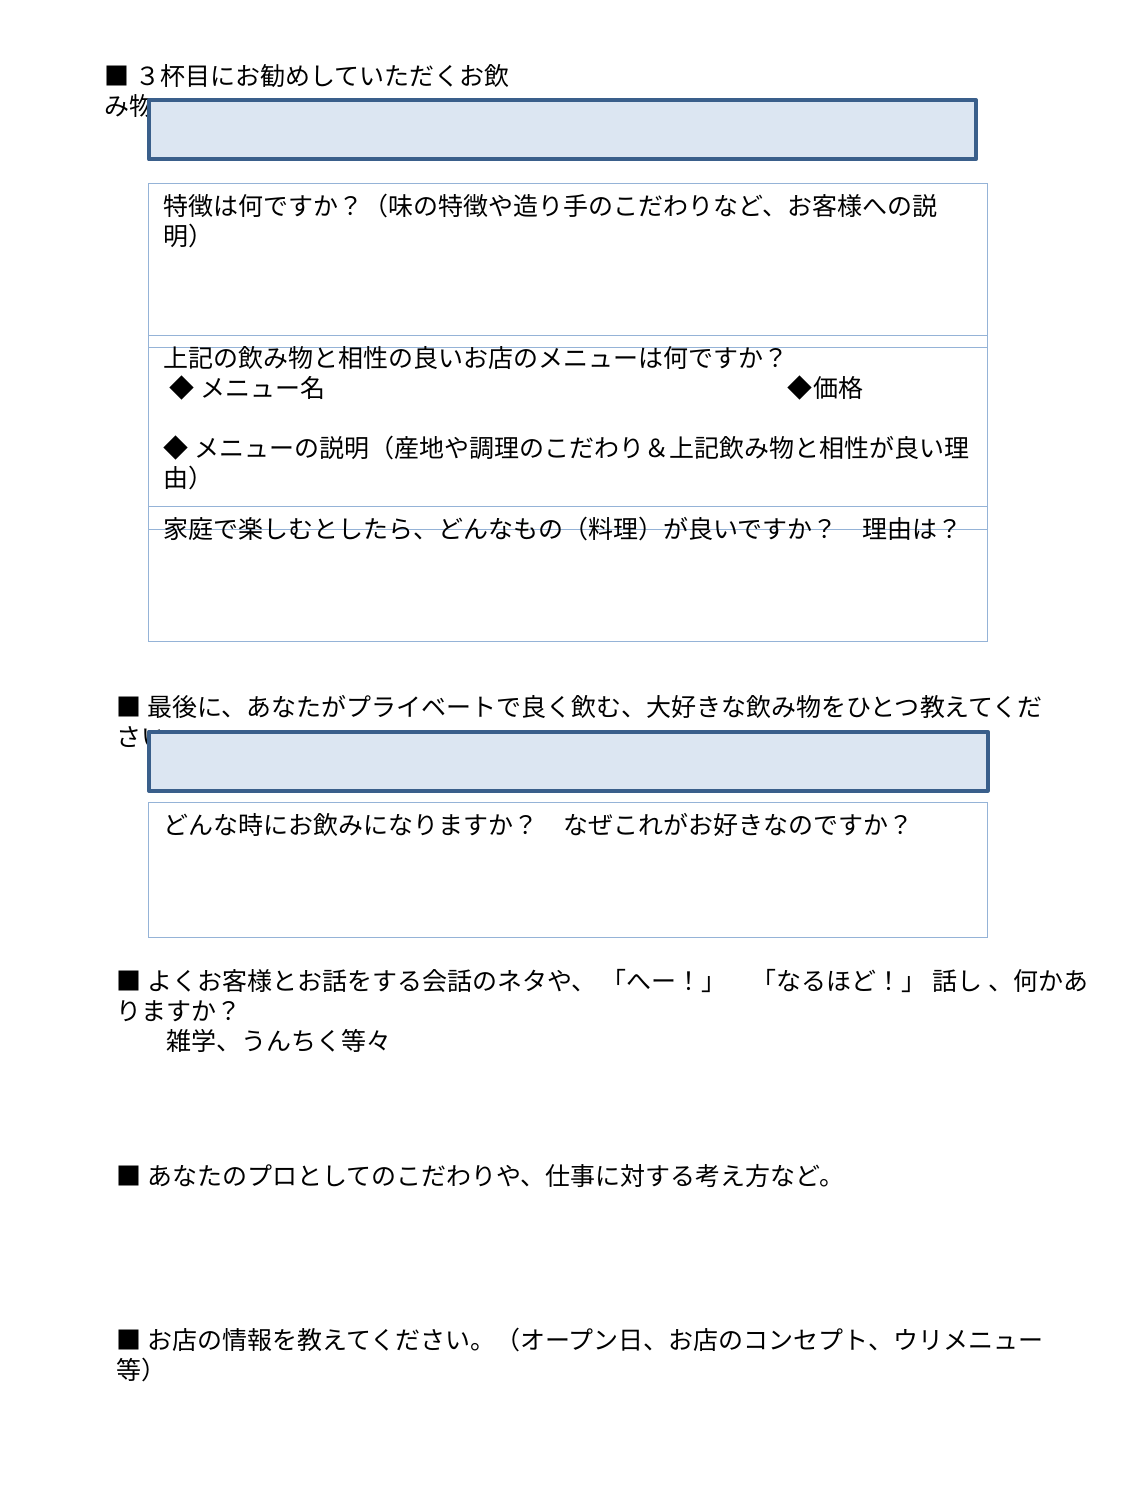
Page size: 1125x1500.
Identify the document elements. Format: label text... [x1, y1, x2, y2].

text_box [101, 684, 1083, 792]
text_box どんな時にお飲みになりますか？ なぜこれがお好きなのですか？ [148, 802, 988, 938]
text_box ■あなたのプロとしてのこだわりや、仕事に対する考え方など。 [101, 1153, 1071, 1199]
text_box ■お店の情報を教えてください。（オープン日、お店のコンセプト、ウリメニュー等） [101, 1316, 1071, 1392]
text_box ■よくお客様とお話をする会話のネタや、 「へー！」 「なるほど！」 話し 、何かありますか？ 雑学、うんちく等々 [101, 957, 1118, 1063]
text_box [89, 52, 988, 644]
